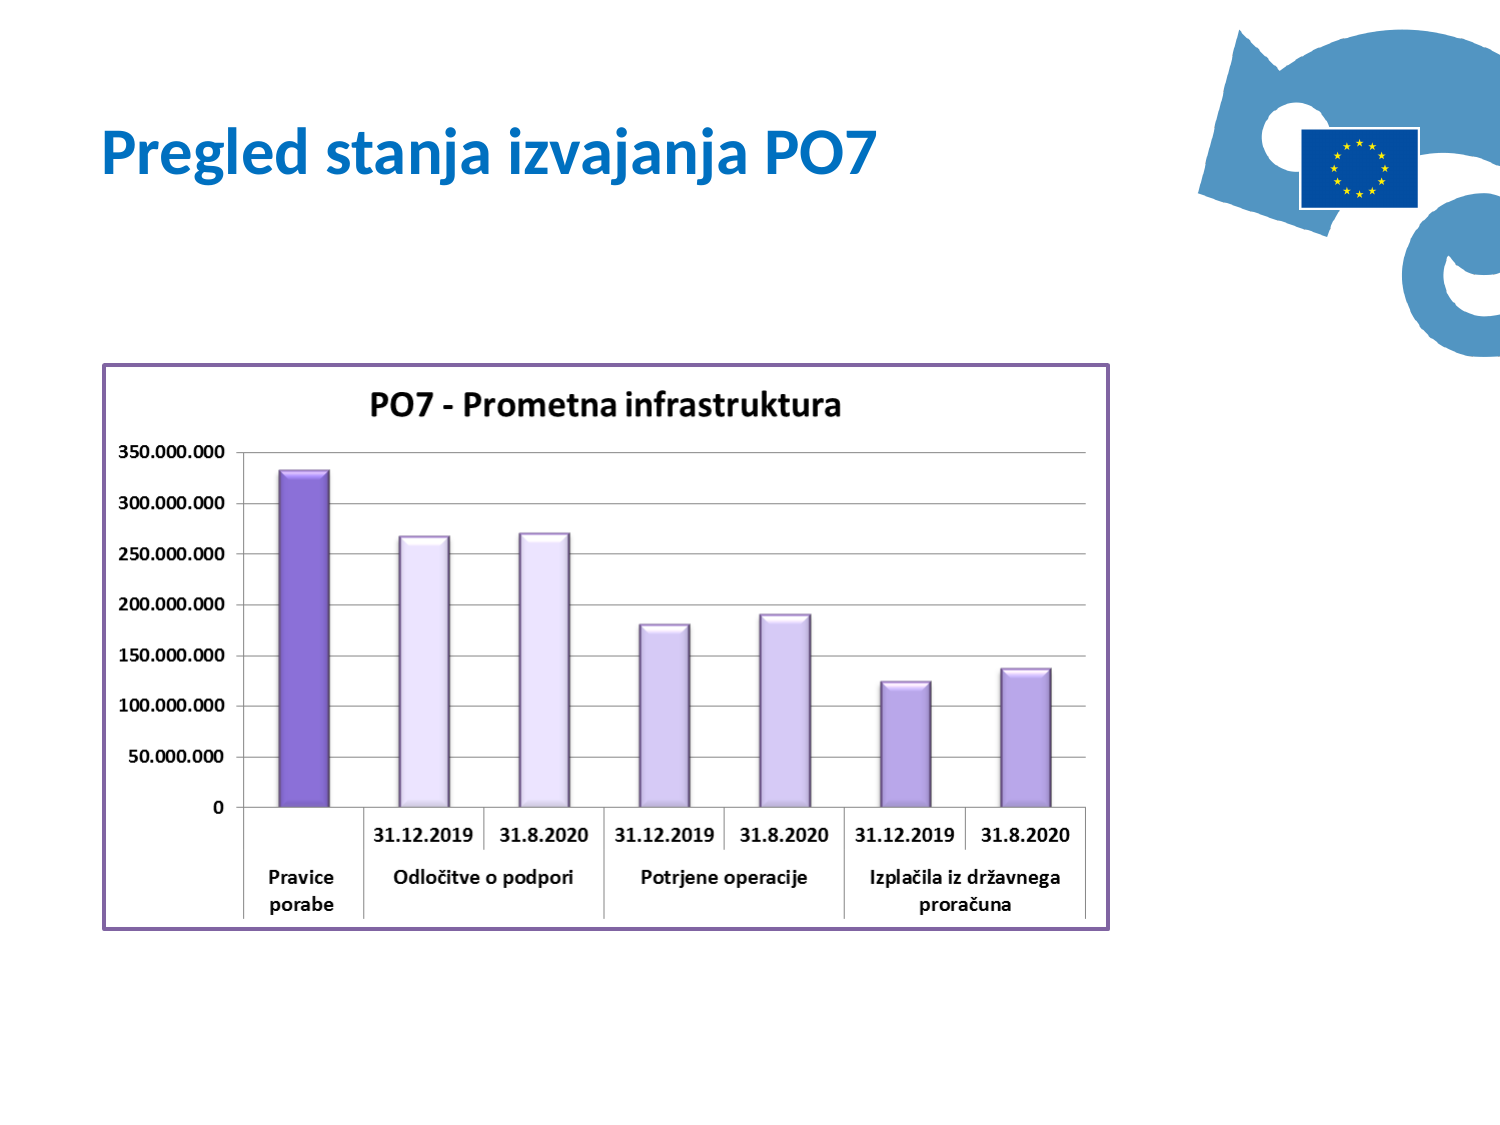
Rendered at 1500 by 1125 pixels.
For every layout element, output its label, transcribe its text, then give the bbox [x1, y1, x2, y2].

picture [1197, 29, 1500, 357]
text_box Pregled stanja izvajanja PO7 [86, 100, 1170, 195]
picture [102, 363, 1110, 931]
